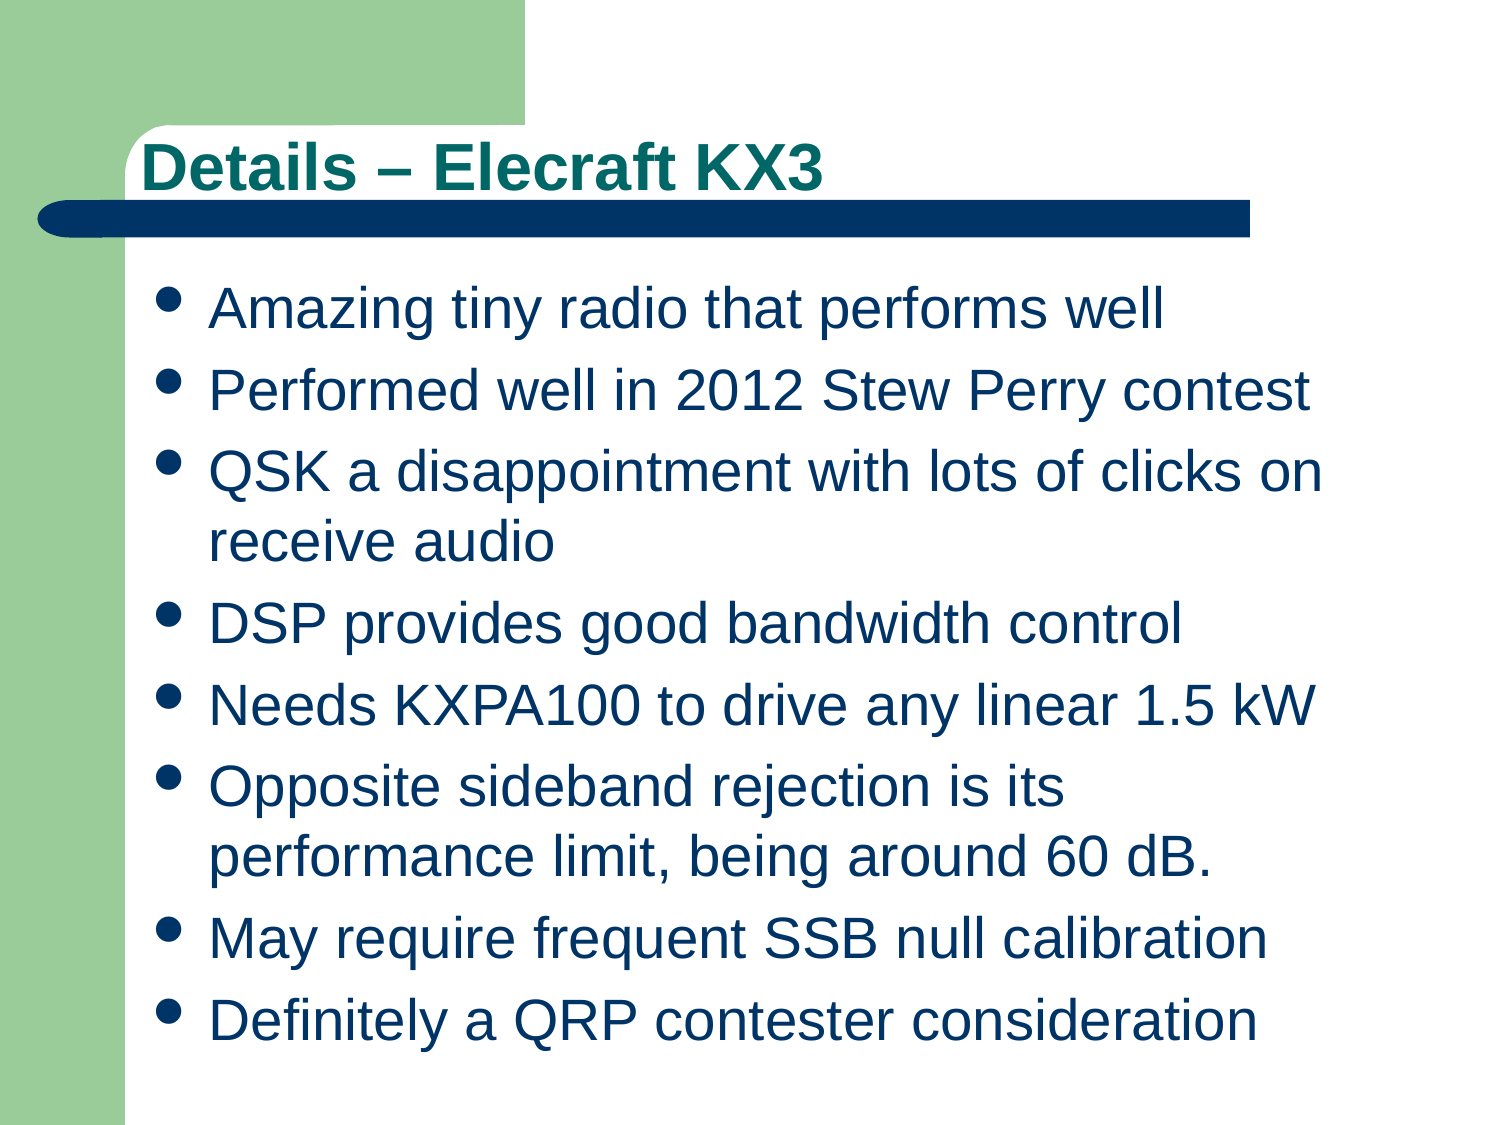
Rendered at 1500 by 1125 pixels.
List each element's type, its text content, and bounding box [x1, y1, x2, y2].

title Details – Elecraft KX3 [124, 124, 1451, 213]
list Amazing tiny radio that performs well Performed well in 2012 Stew Perry contest QSK a disappointment with lots of clicks on receive audio DSP provides good bandwidth control Needs KXPA100 to drive any linear 1.5 kW Opposite sideband rejection is its performance limit, being around 60 dB. May require frequent SSB null calibration Definitely a QRP contester consideration [137, 262, 1400, 1125]
